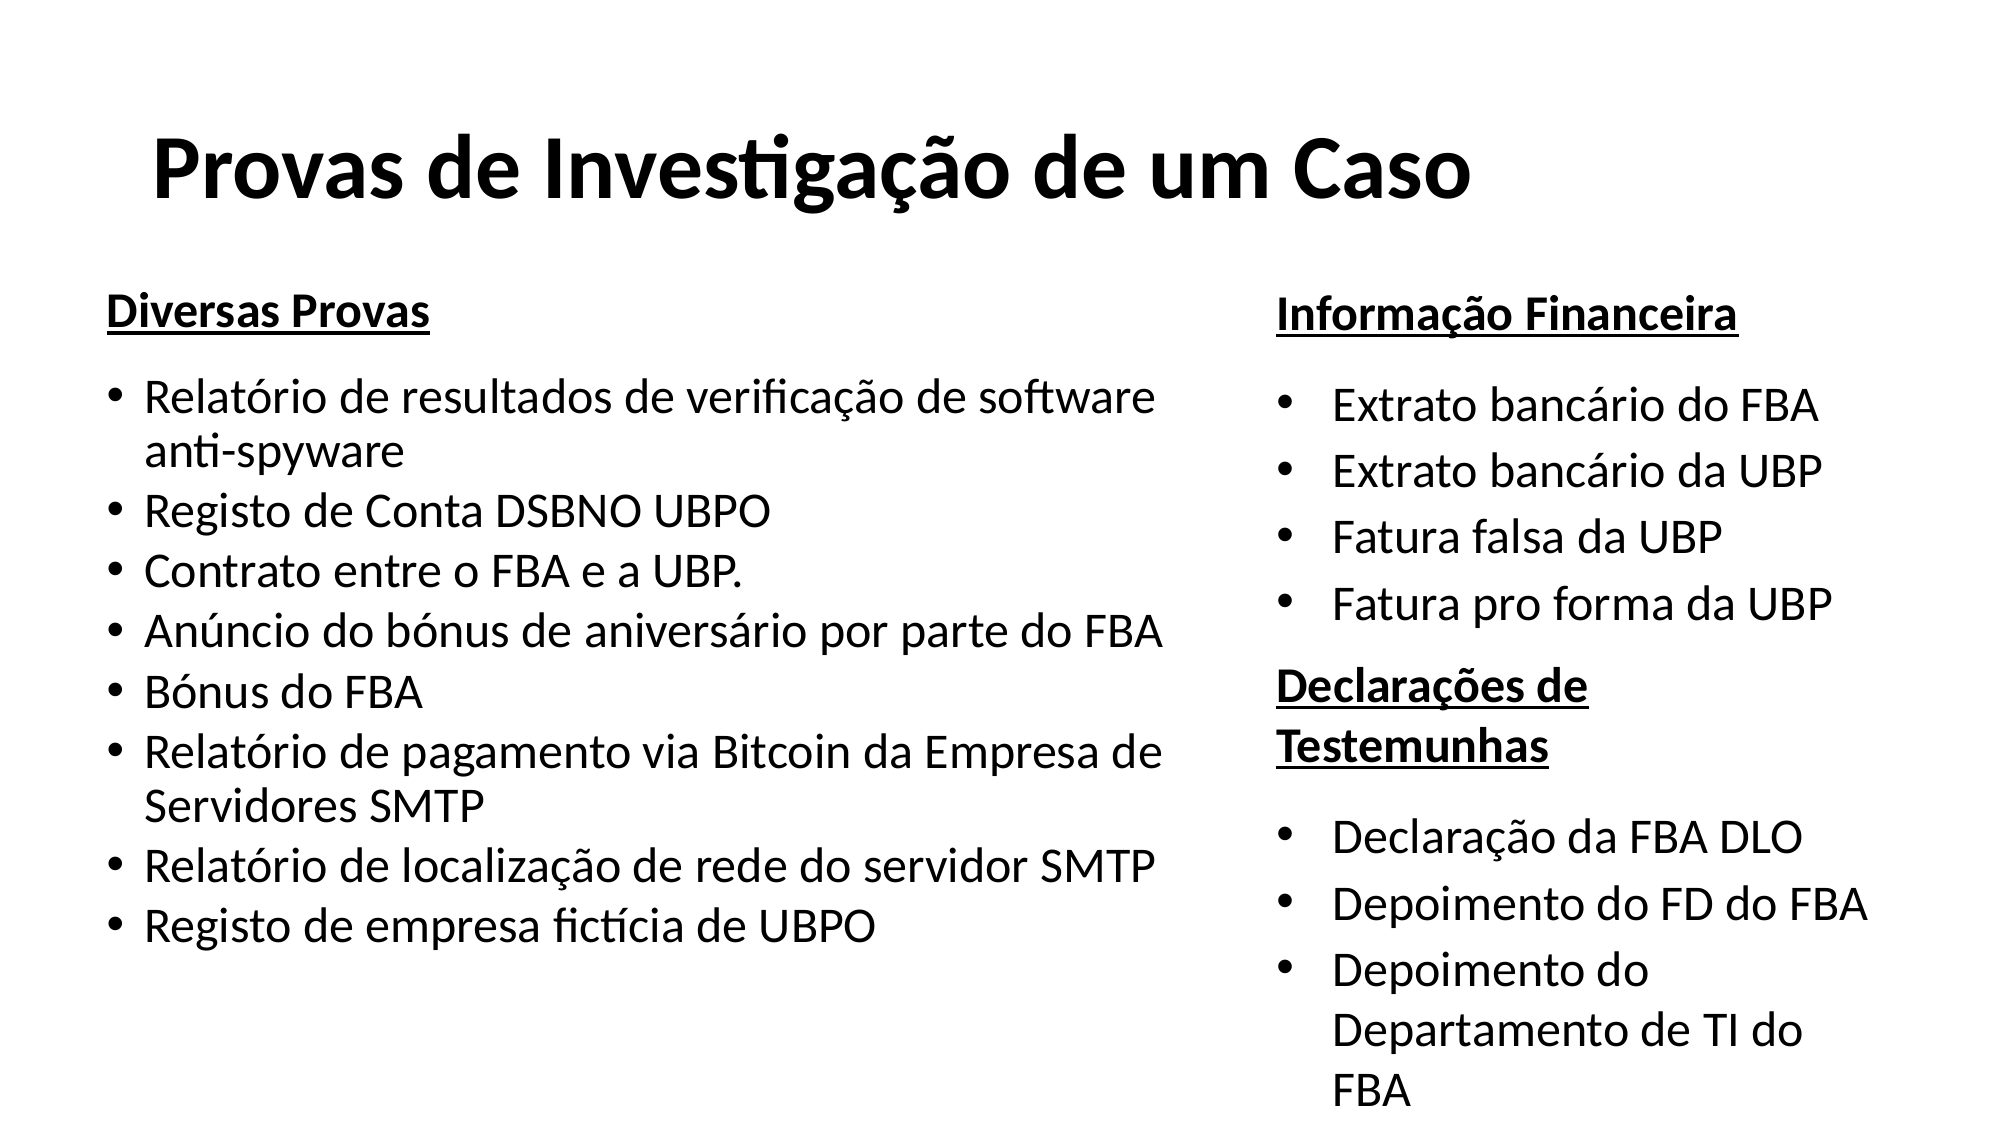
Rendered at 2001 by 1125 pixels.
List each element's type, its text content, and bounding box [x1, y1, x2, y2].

text_box Informação Financeira Extrato bancário do FBA Extrato bancário da UBP Fatura falsa da UBP Fatura pro forma da UBP [1261, 272, 1963, 638]
list Diversas Provas Relatório de resultados de verificação de software anti-spyware Registo de Conta DSBNO UBPO Contrato entre o FBA e a UBP. Anúncio do bónus de aniversário por parte do FBA Bónus do FBA Relatório de pagamento via Bitcoin da Empresa de Servidores SMTP Relatório de localização de rede do servidor SMTP Registo de empresa fictícia de UBPO [91, 277, 1229, 962]
text_box Declarações de Testemunhas Declaração da FBA DLO Depoimento do FD do FBA Depoimento do Departamento de TI do FBA [1261, 645, 1887, 1124]
title Provas de Investigação de um Caso [137, 59, 1863, 278]
